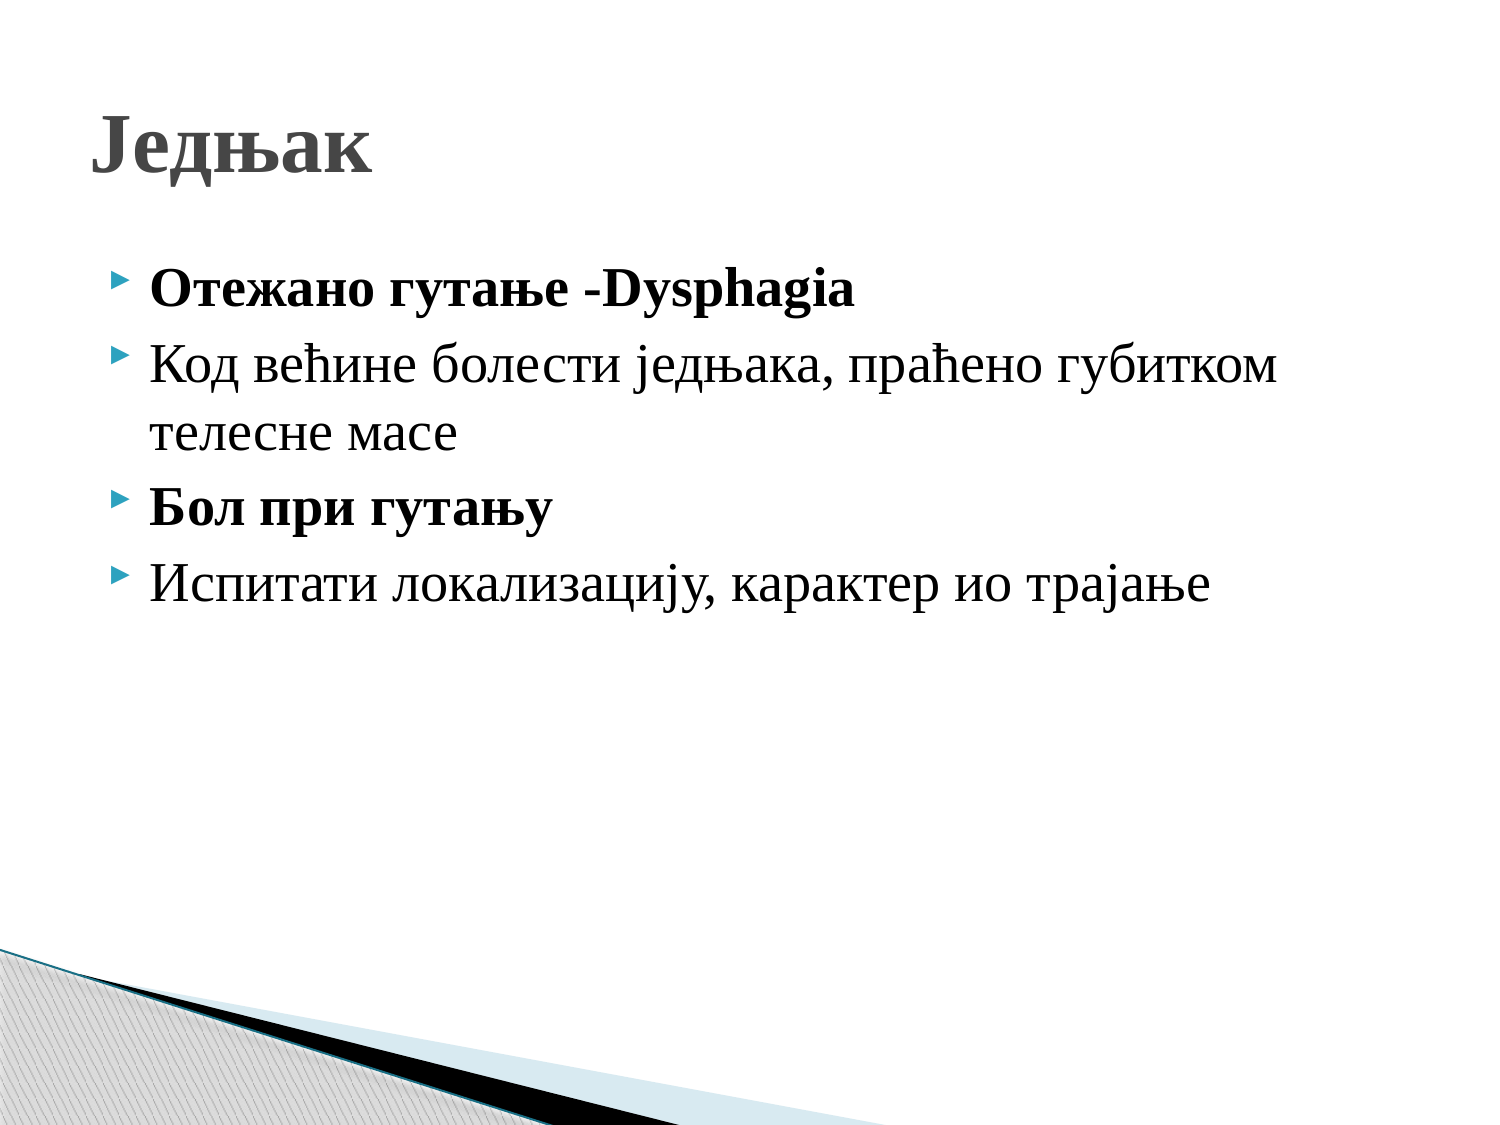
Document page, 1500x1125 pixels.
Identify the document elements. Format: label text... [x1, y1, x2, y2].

list Отежано гутање -Dysphagia Код већине болести једњака, праћено губитком телесне масе Бол при гутању Испитати локализацију, карактер ио трајање [74, 242, 1426, 986]
title Једњак [75, 45, 1425, 233]
